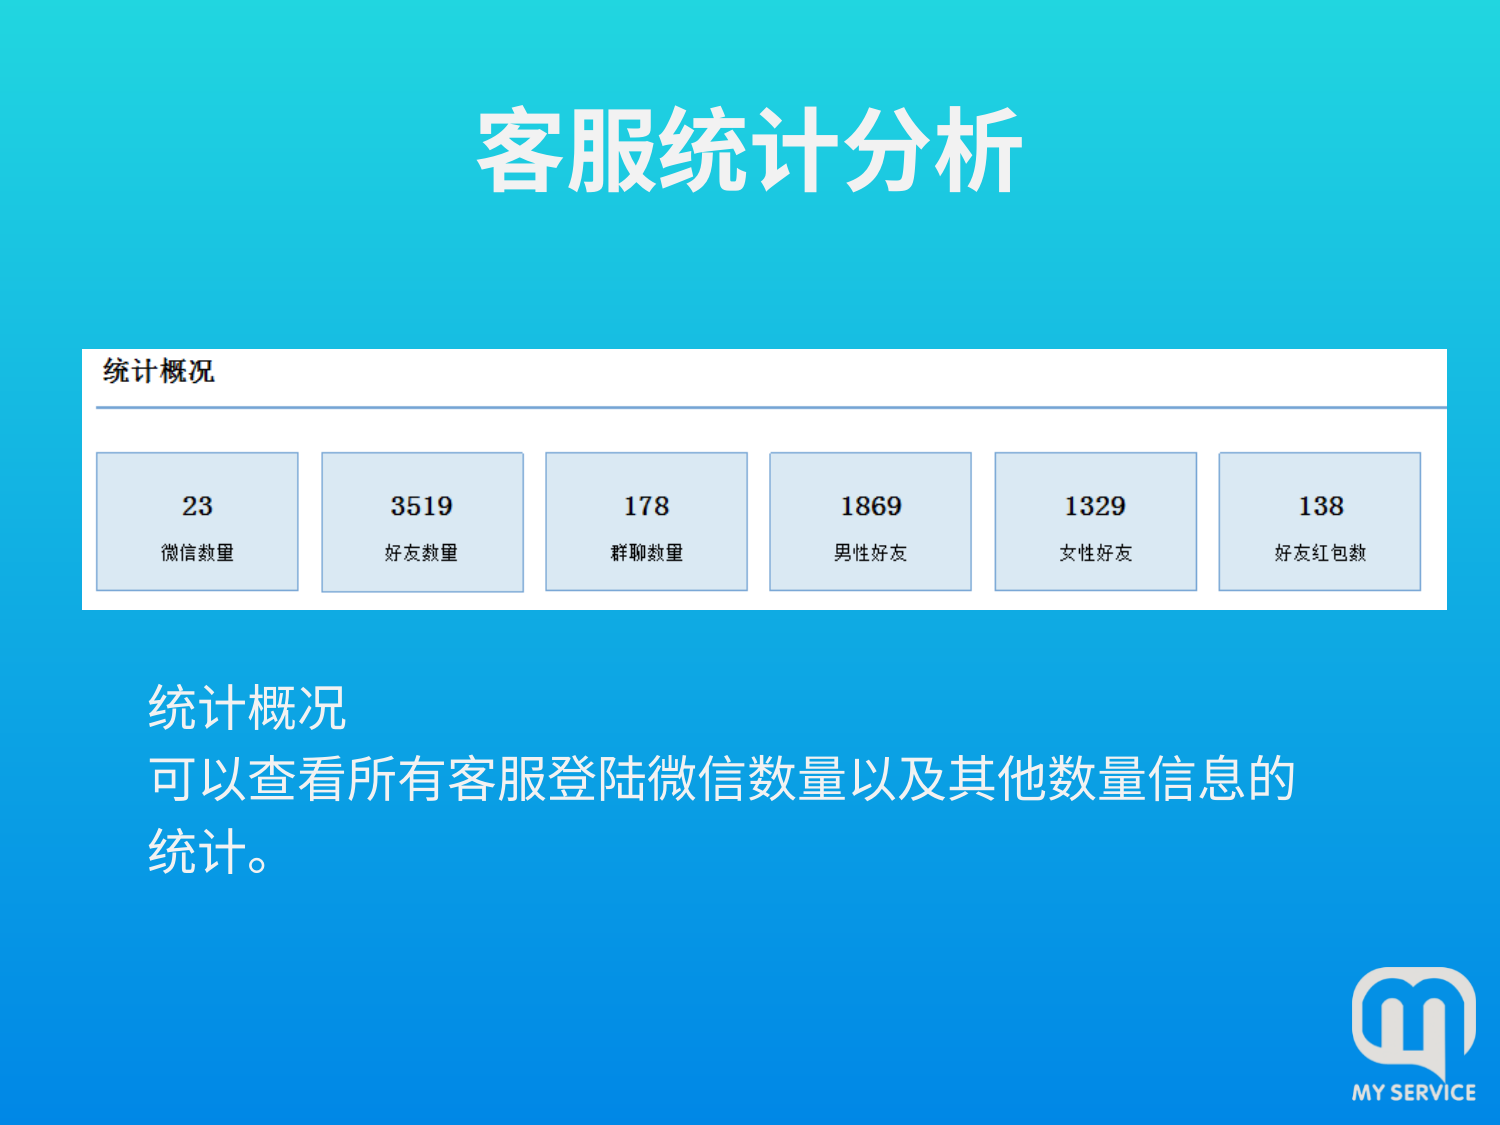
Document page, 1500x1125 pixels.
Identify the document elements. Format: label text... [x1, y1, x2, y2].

text_box 统计概况 可以查看所有客服登陆微信数量以及其他数量信息的统计。 [132, 656, 1321, 888]
picture [1352, 967, 1476, 1107]
text_box 客服统计分析 [74, 42, 1425, 231]
picture [0, 349, 1500, 609]
